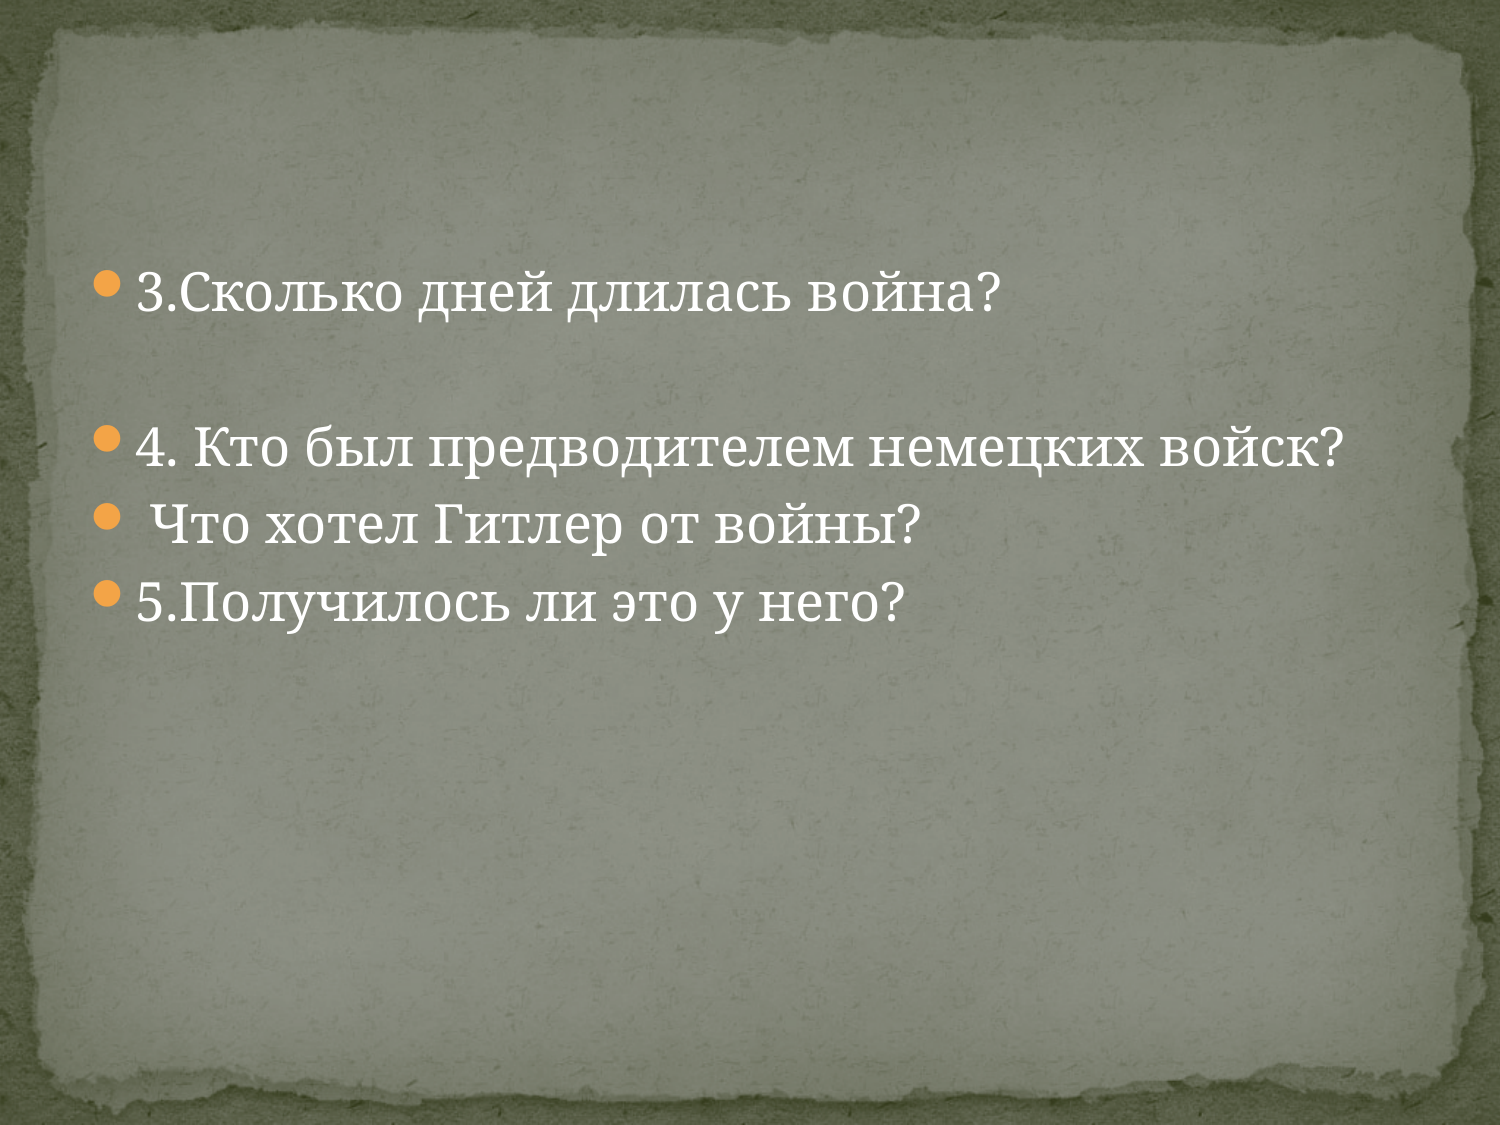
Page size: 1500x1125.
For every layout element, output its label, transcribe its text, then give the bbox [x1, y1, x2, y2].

list 3.Сколько дней длилась война? 4. Кто был предводителем немецких войск? Что хотел Гитлер от войны? 5.Получилось ли это у него? [75, 249, 1425, 1000]
